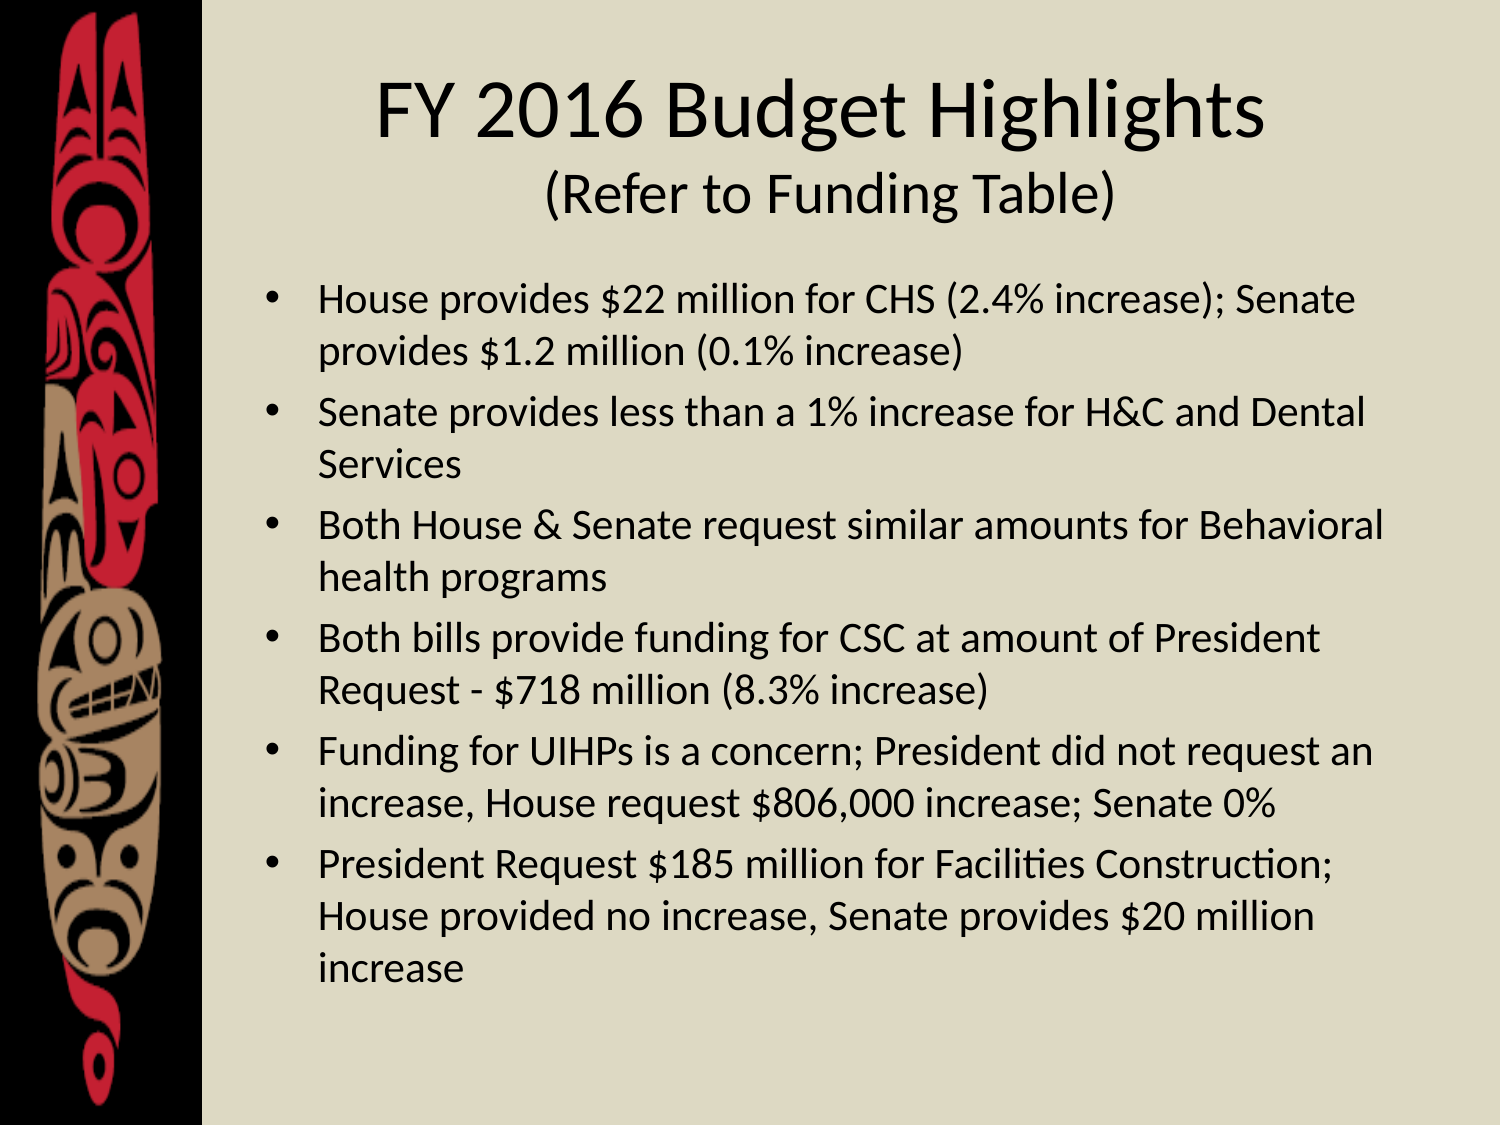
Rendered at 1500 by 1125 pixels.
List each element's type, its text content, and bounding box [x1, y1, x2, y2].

list House provides $22 million for CHS (2.4% increase); Senate provides $1.2 million (0.1% increase) Senate provides less than a 1% increase for H&C and Dental Services Both House & Senate request similar amounts for Behavioral health programs Both bills provide funding for CSC at amount of President Request - $718 million (8.3% increase) Funding for UIHPs is a concern; President did not request an increase, House request $806,000 increase; Senate 0% President Request $185 million for Facilities Construction; House provided no increase, Senate provides $20 million increase [249, 262, 1425, 1005]
title FY 2016 Budget Highlights (Refer to Funding Table) [237, 45, 1425, 233]
picture [0, 0, 202, 1125]
